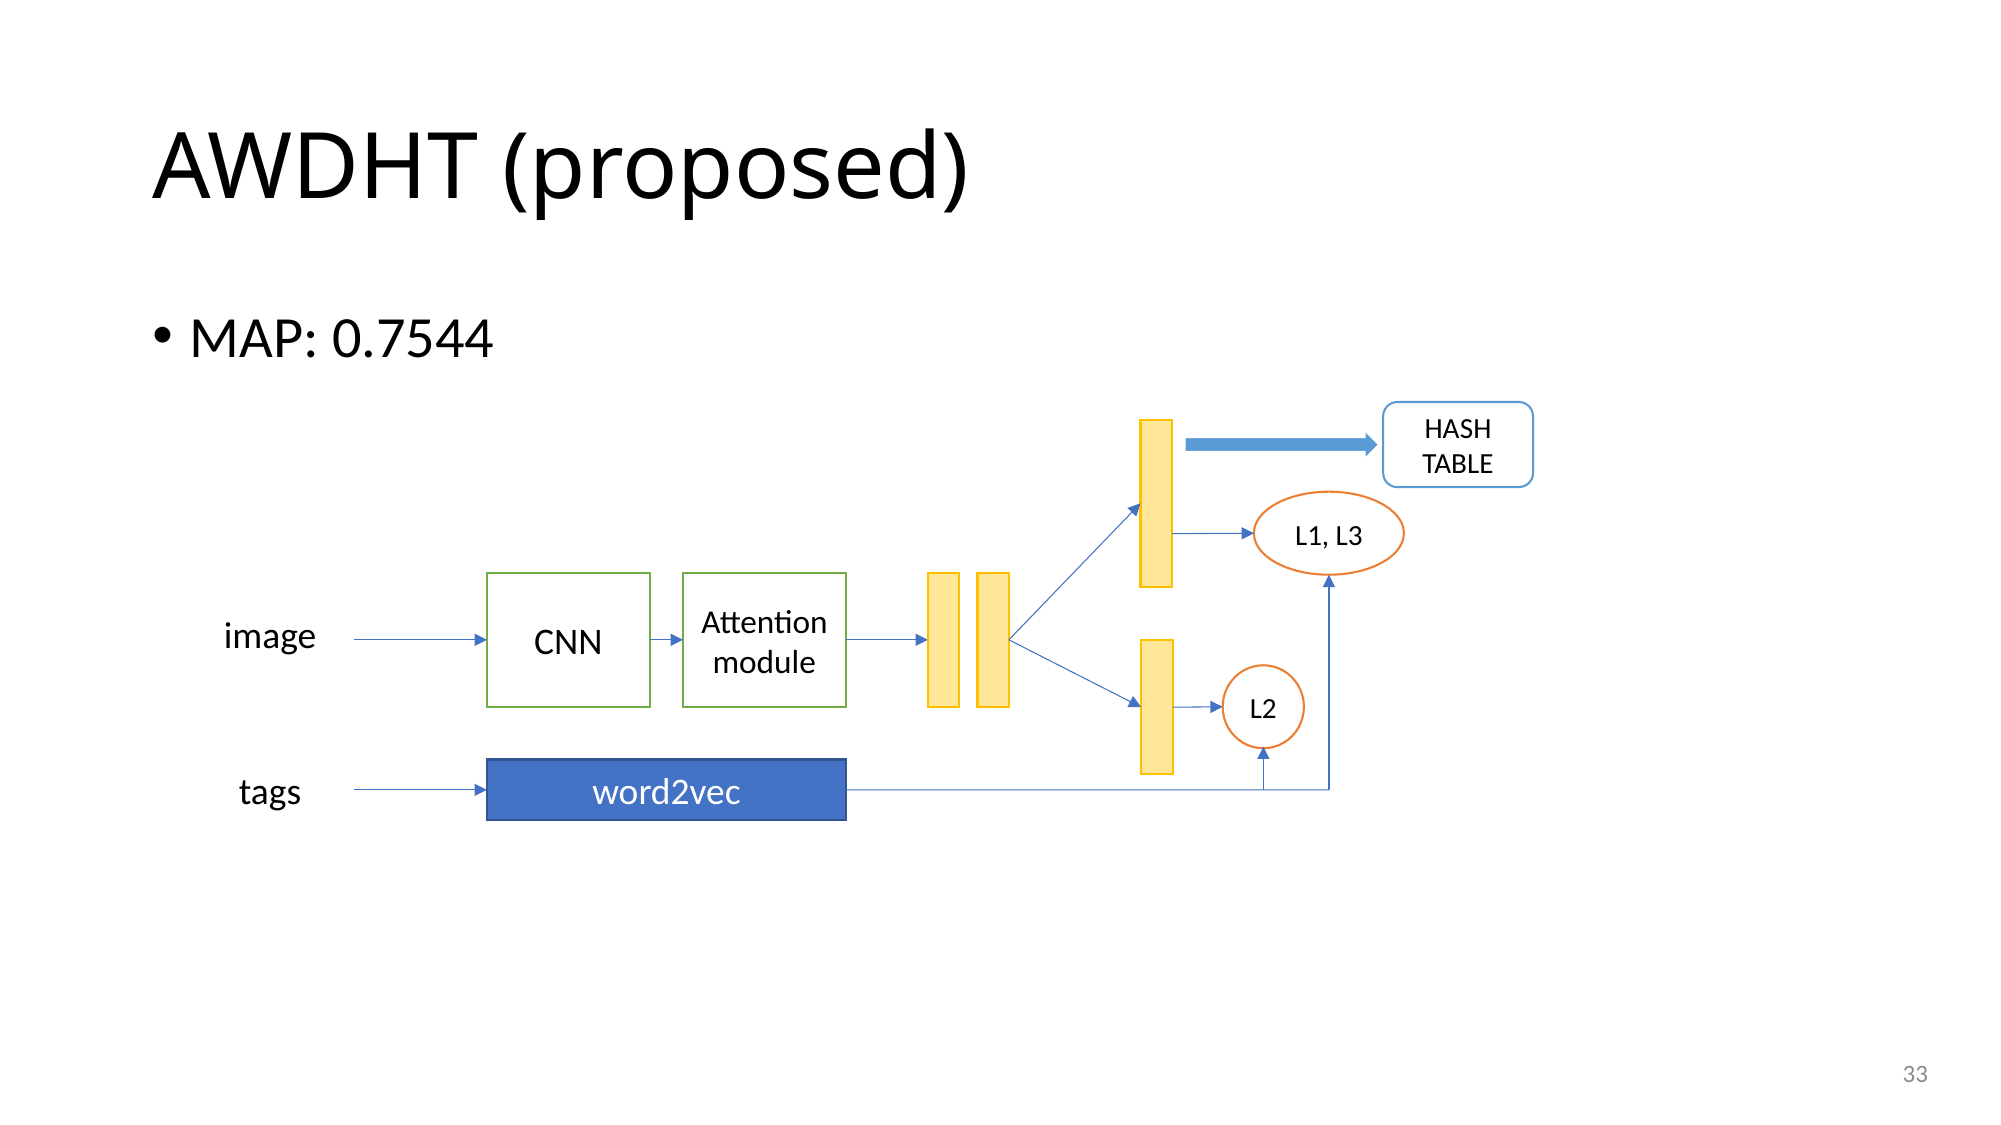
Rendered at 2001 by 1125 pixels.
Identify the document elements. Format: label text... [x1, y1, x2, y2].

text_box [208, 402, 1534, 821]
list MAP: 0.7544 [137, 299, 1863, 380]
title AWDHT (proposed) [137, 59, 1863, 278]
slide_number 33 [1493, 1042, 1944, 1103]
